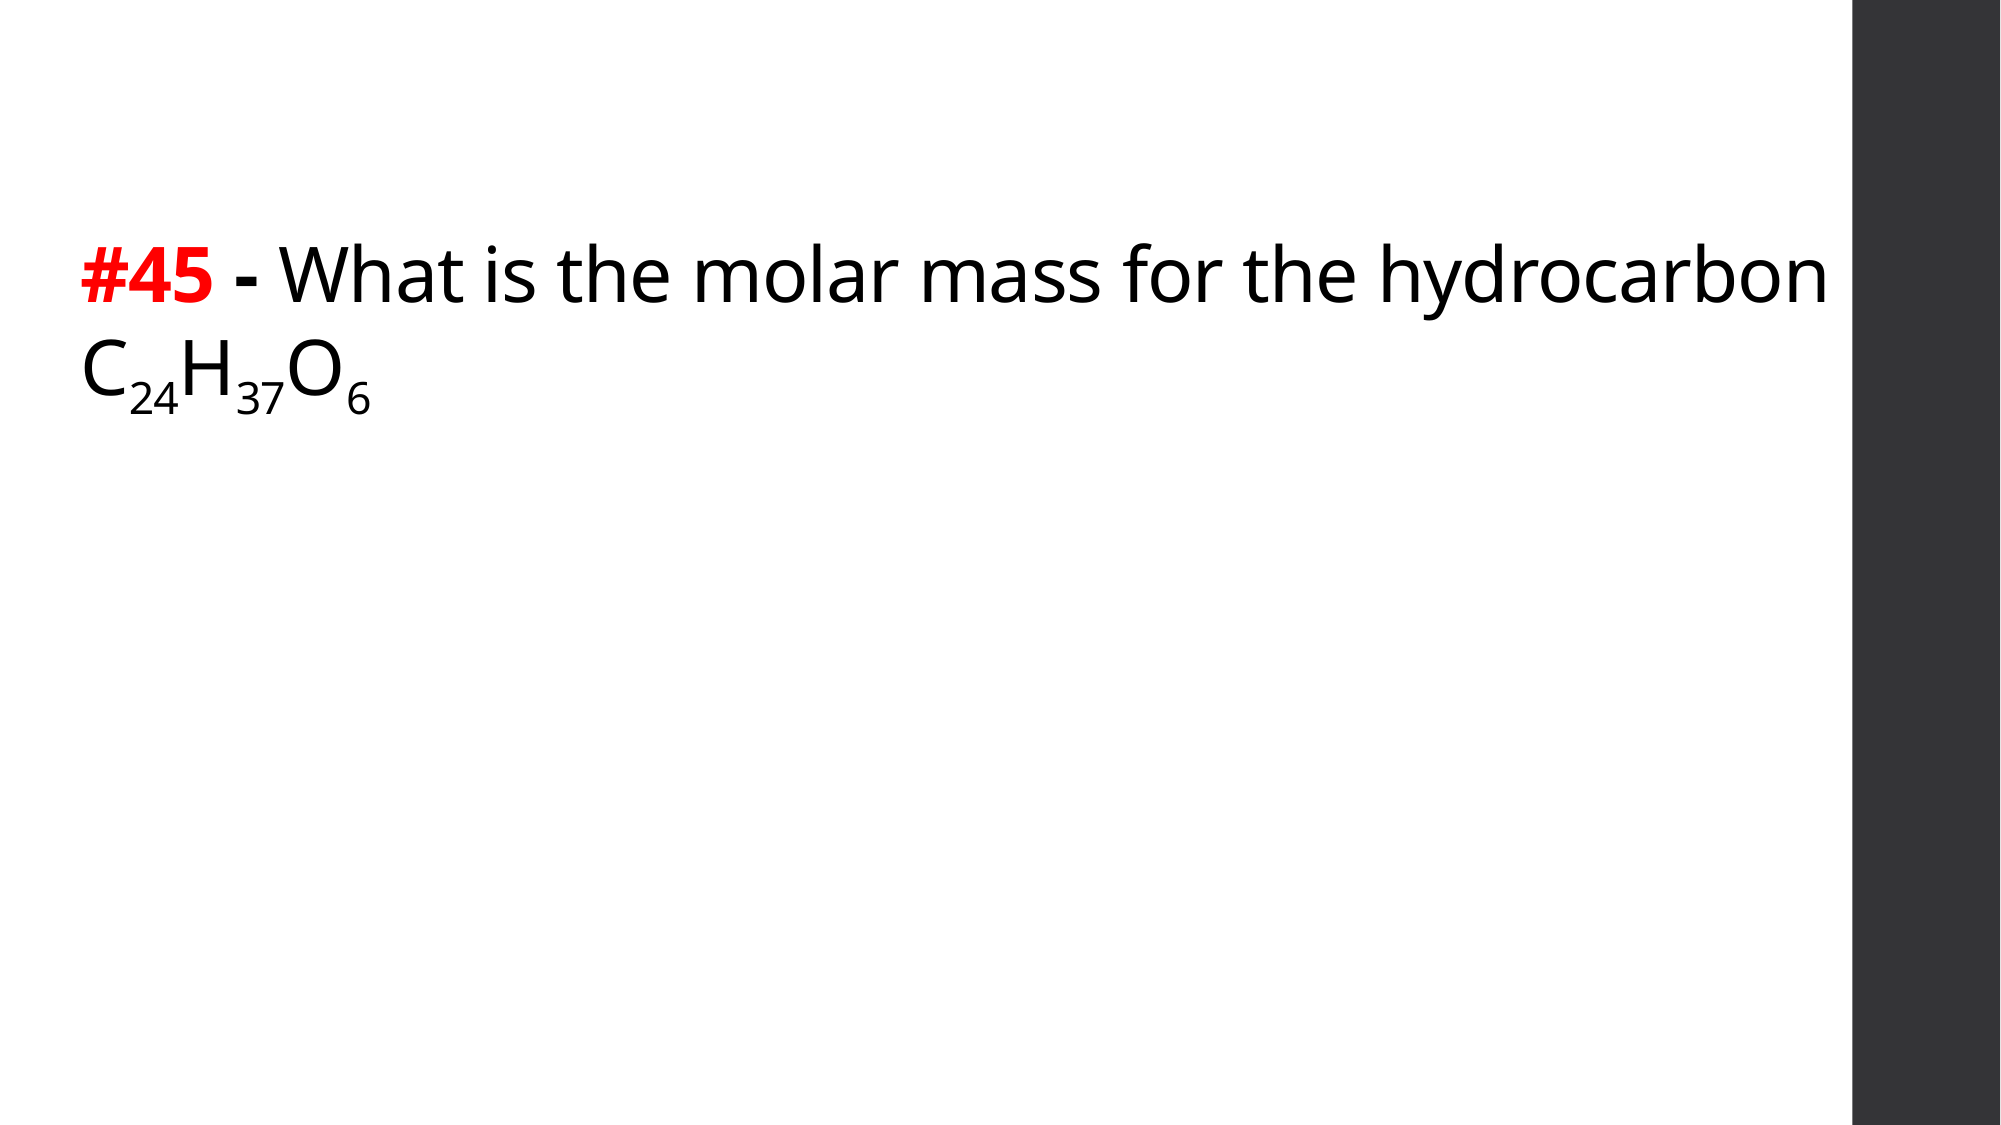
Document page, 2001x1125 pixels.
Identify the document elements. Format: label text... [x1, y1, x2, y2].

title #45 - What is the molar mass for the hydrocarbon C24H37O6 [65, 160, 1866, 422]
